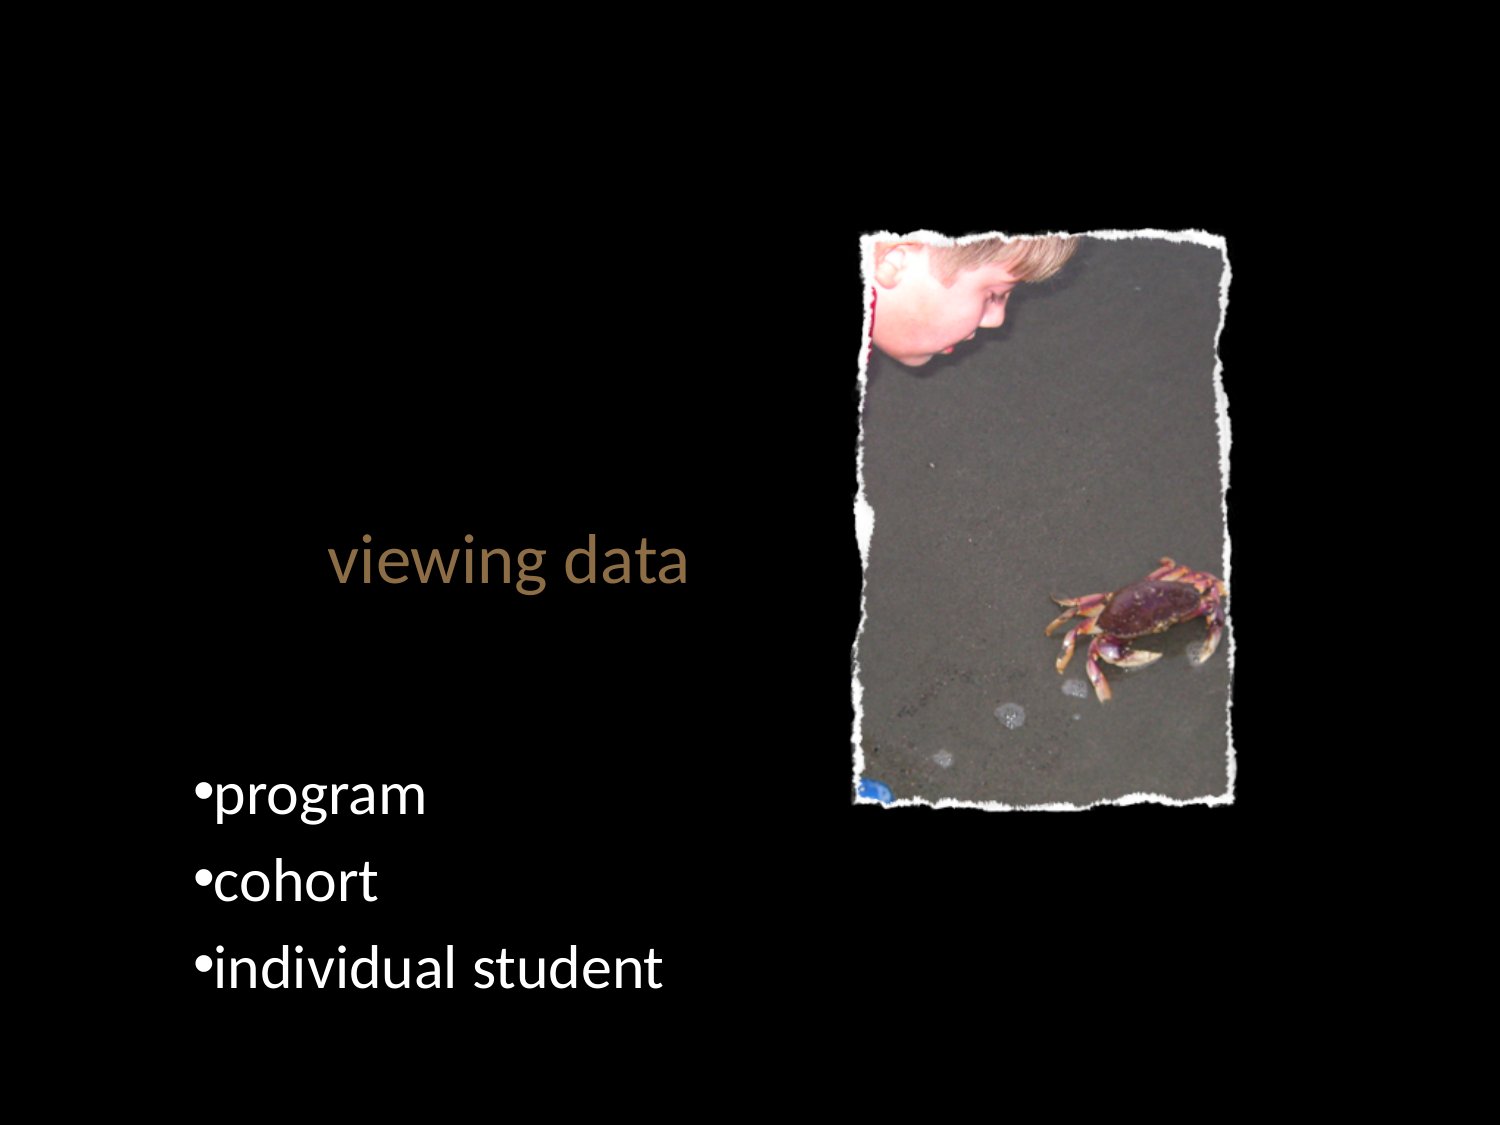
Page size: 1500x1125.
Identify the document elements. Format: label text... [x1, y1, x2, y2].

title viewing data [194, 476, 825, 635]
picture [848, 222, 1251, 846]
list program cohort individual student [178, 658, 840, 1009]
